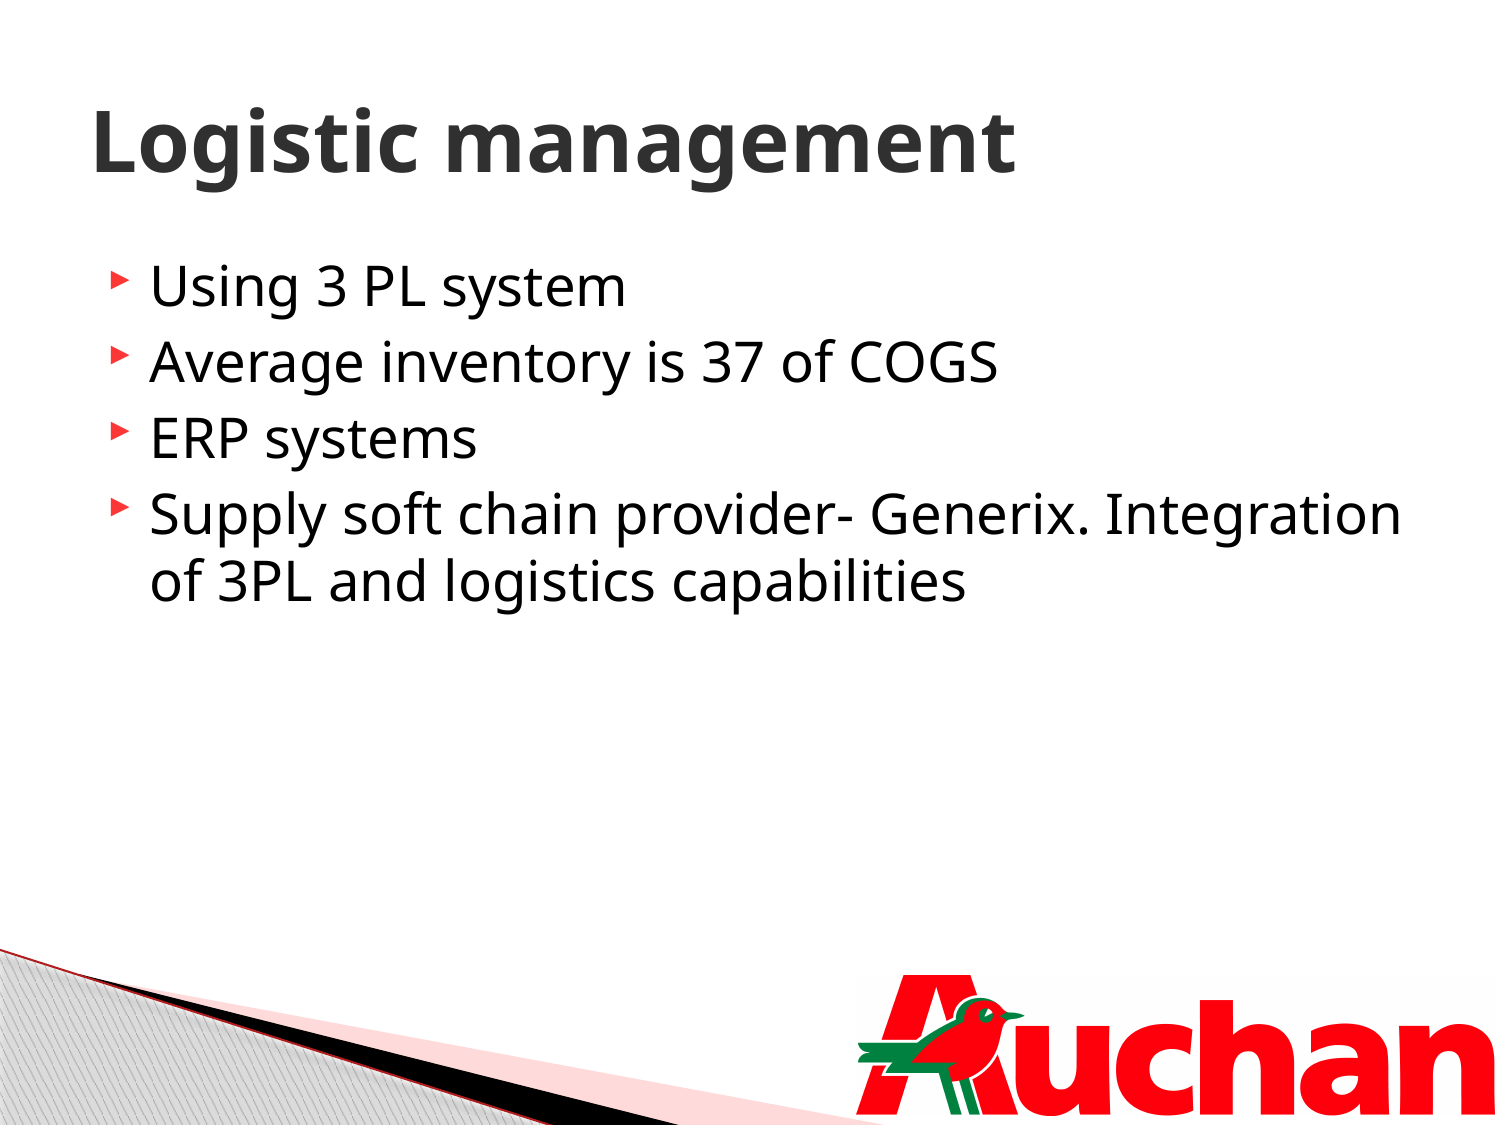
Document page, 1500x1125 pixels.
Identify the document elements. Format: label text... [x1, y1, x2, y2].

title Logistic management [75, 45, 1425, 233]
list Using 3 PL system Average inventory is 37 of COGS ERP systems Supply soft chain provider- Generix. Integration of 3PL and logistics capabilities [75, 243, 1425, 986]
picture [856, 975, 1495, 1117]
